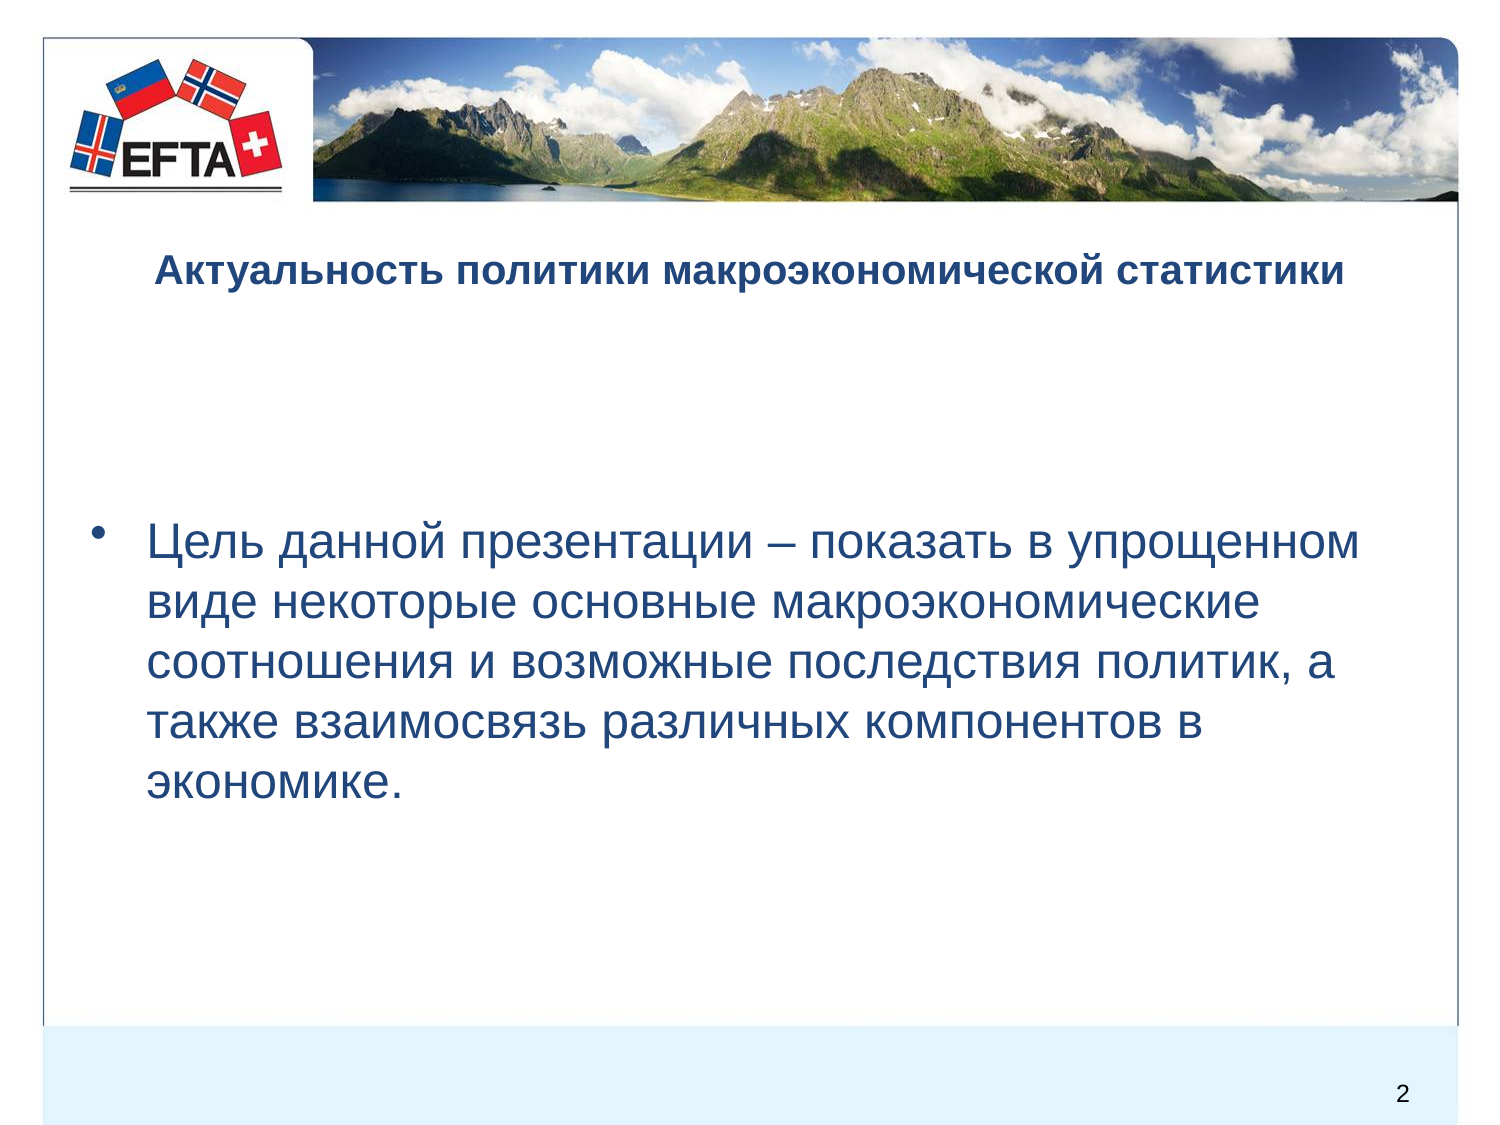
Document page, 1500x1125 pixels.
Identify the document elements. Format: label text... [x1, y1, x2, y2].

picture [0, 19, 1500, 1125]
slide_number 2 [1074, 1070, 1425, 1125]
list Цель данной презентации – показать в упрощенном виде некоторые основные макроэкономические соотношения и возможные последствия политик, а также взаимосвязь различных компонентов в экономике. [75, 362, 1425, 1000]
title Актуальность политики макроэкономической статистики [75, 173, 1425, 362]
